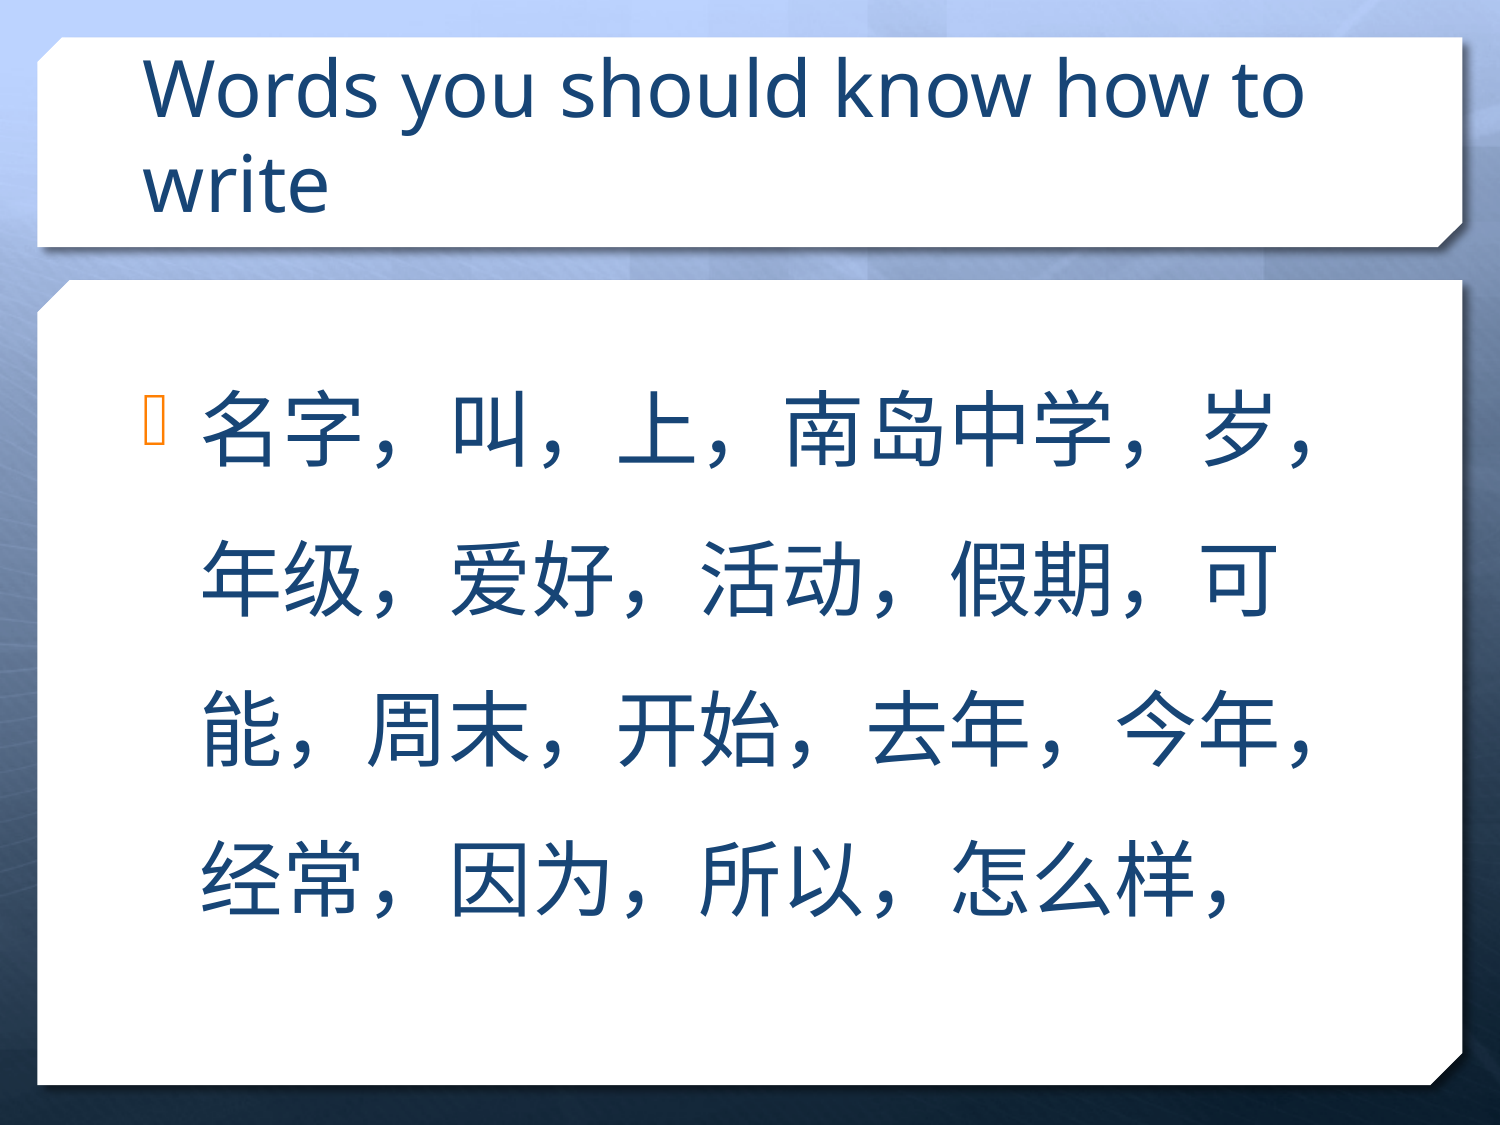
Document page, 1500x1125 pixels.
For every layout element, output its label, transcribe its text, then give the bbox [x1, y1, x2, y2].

list 名字，叫，上，南岛中学，岁，年级，爱好，活动，假期，可能，周末，开始，去年，今年，经常，因为，所以，怎么样， [127, 319, 1372, 978]
title Words you should know how to write [127, 48, 1372, 236]
